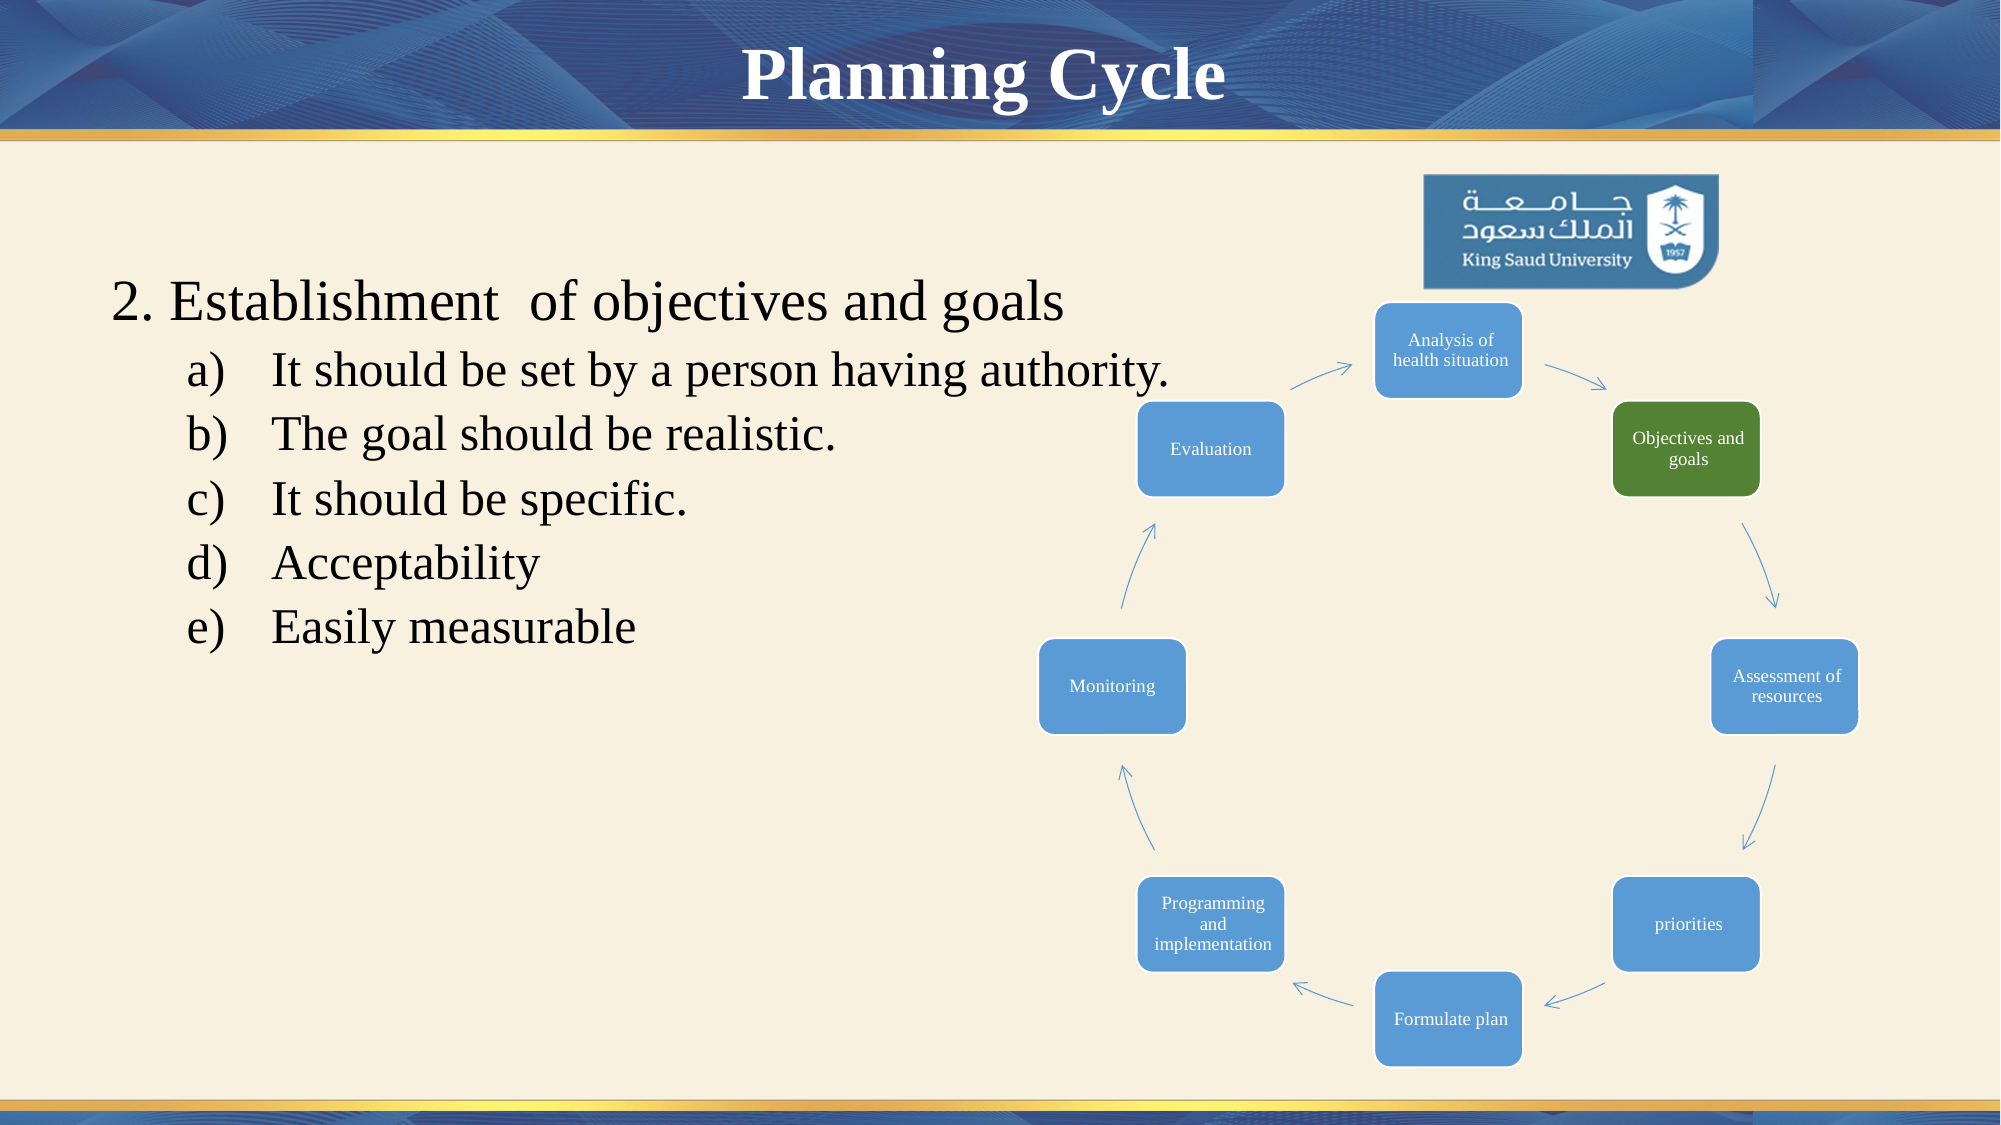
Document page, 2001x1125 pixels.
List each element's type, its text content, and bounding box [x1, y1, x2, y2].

title Planning Cycle [241, 6, 1746, 144]
list 2. Establishment of objectives and goals It should be set by a person having authority. The goal should be realistic. It should be specific. Acceptability Easily measurable [96, 262, 1902, 1008]
picture [0, 0, 2001, 1125]
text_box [999, 297, 1898, 1068]
